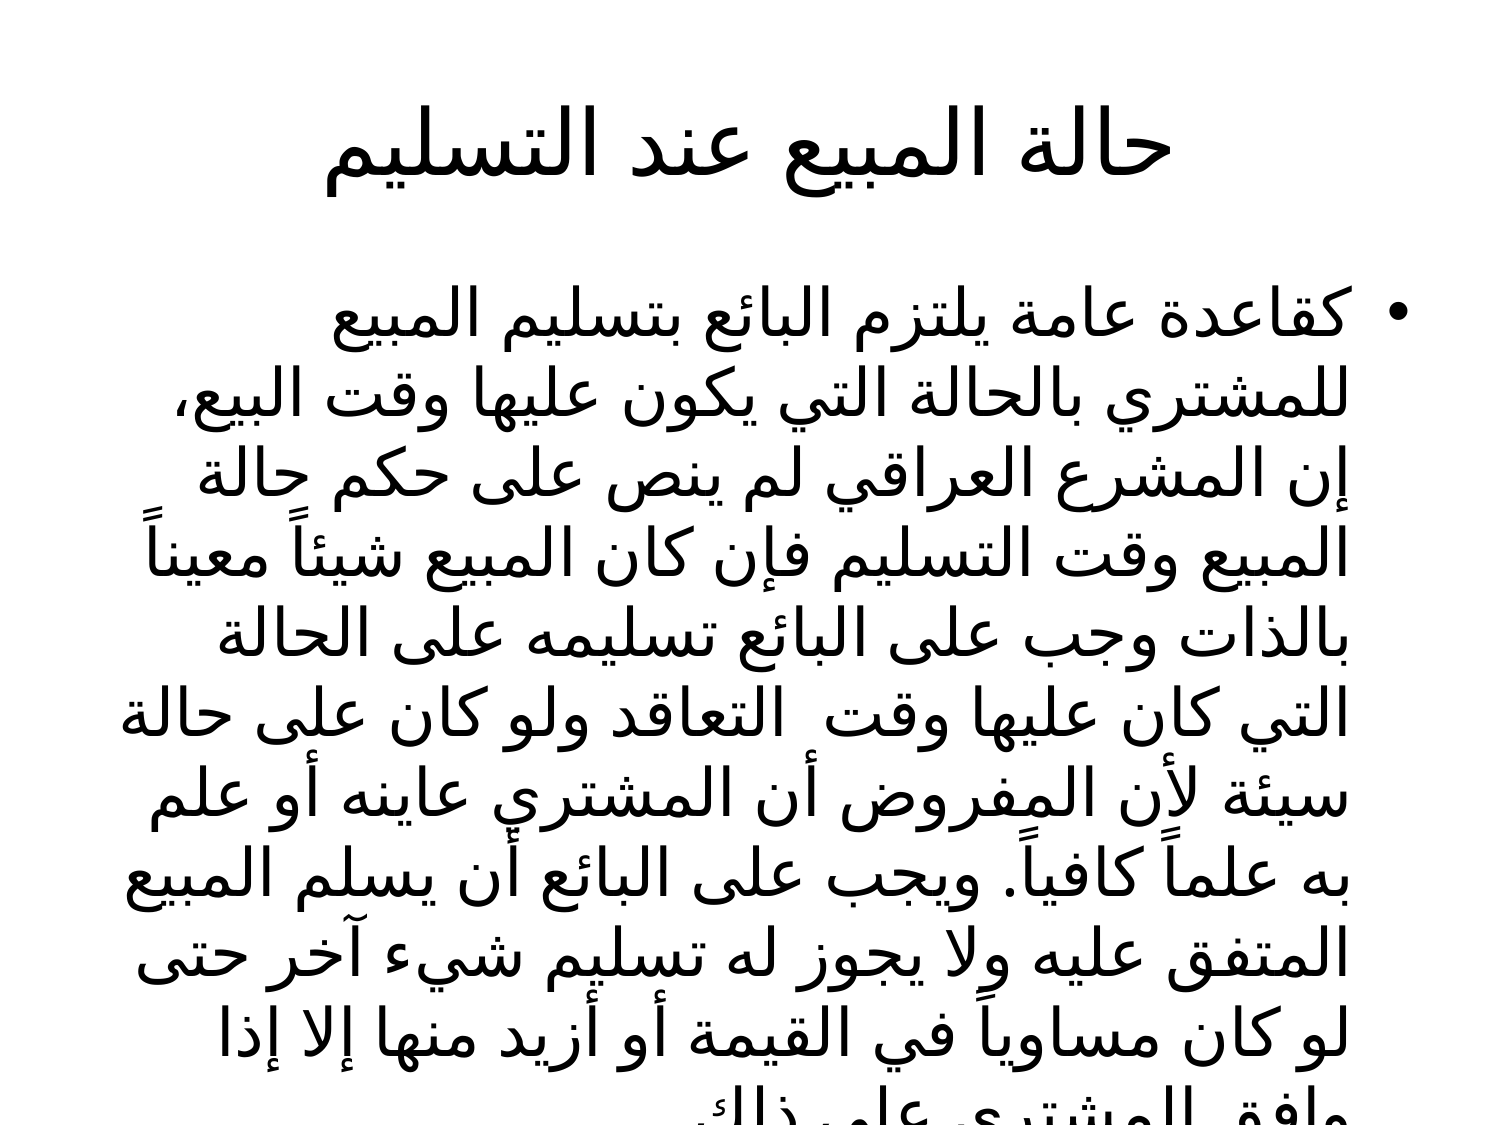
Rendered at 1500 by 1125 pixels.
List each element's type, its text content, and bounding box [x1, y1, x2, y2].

title حالة المبيع عند التسليم [75, 45, 1425, 233]
list كقاعدة عامة يلتزم البائع بتسليم المبيع للمشتري بالحالة التي يكون عليها وقت البيع، إن المشرع العراقي لم ينص على حكم حالة المبيع وقت التسليم فإن كان المبيع شيئاً معيناً بالذات وجب على البائع تسليمه على الحالة التي كان عليها وقت التعاقد ولو كان على حالة سيئة لأن المفروض أن المشتري عاينه أو علم به علماً كافياً. ويجب على البائع أن يسلم المبيع المتفق عليه ولا يجوز له تسليم شيء آخر حتى لو كان مساوياً في القيمة أو أزيد منها إلا إذا وافق المشتري على ذلك . [75, 262, 1425, 1005]
